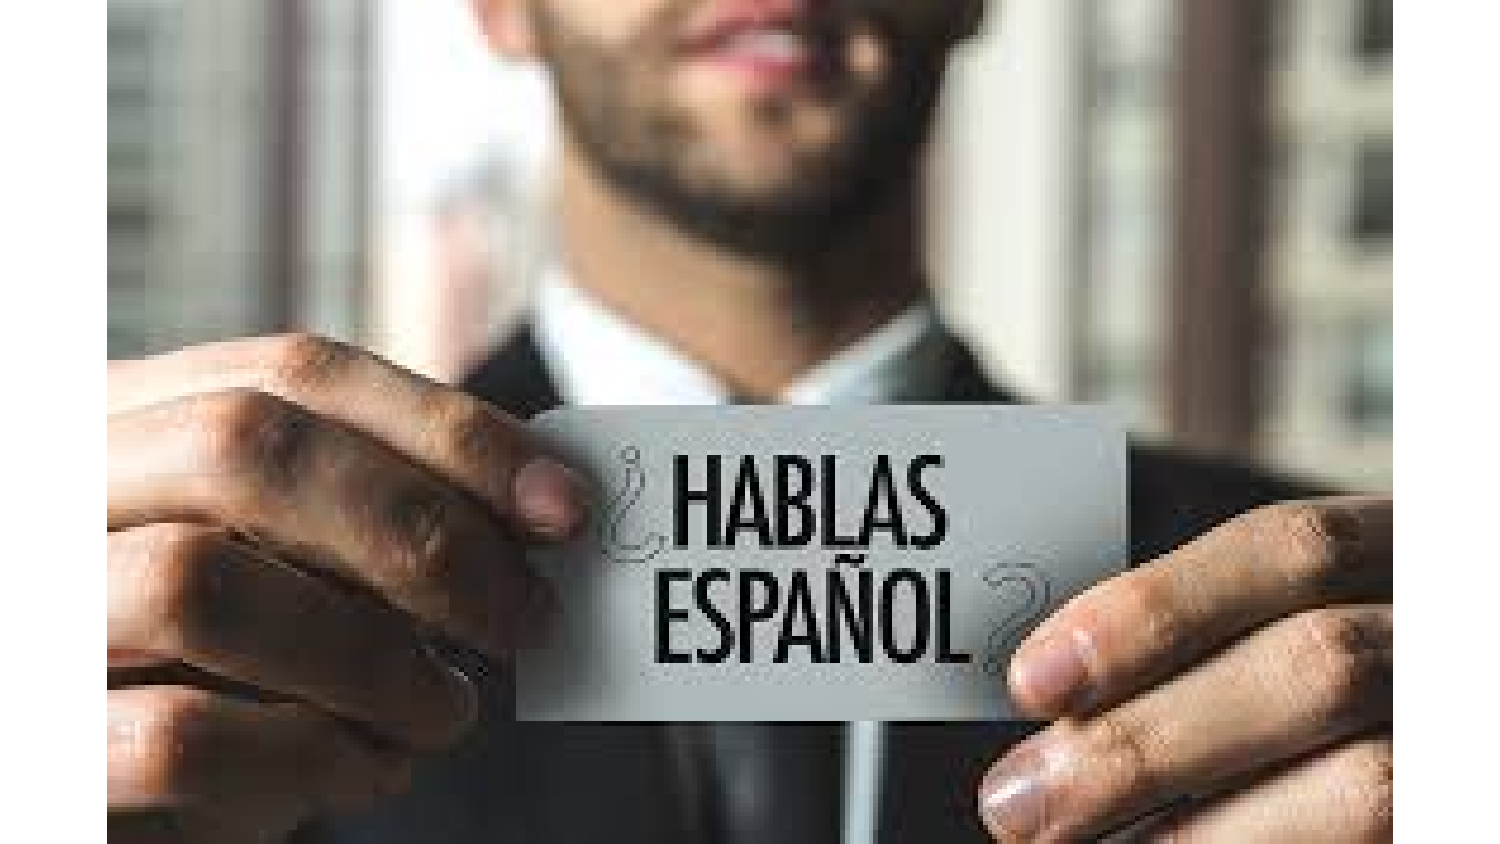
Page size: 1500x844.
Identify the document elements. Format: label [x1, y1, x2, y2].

picture [107, 0, 1393, 844]
